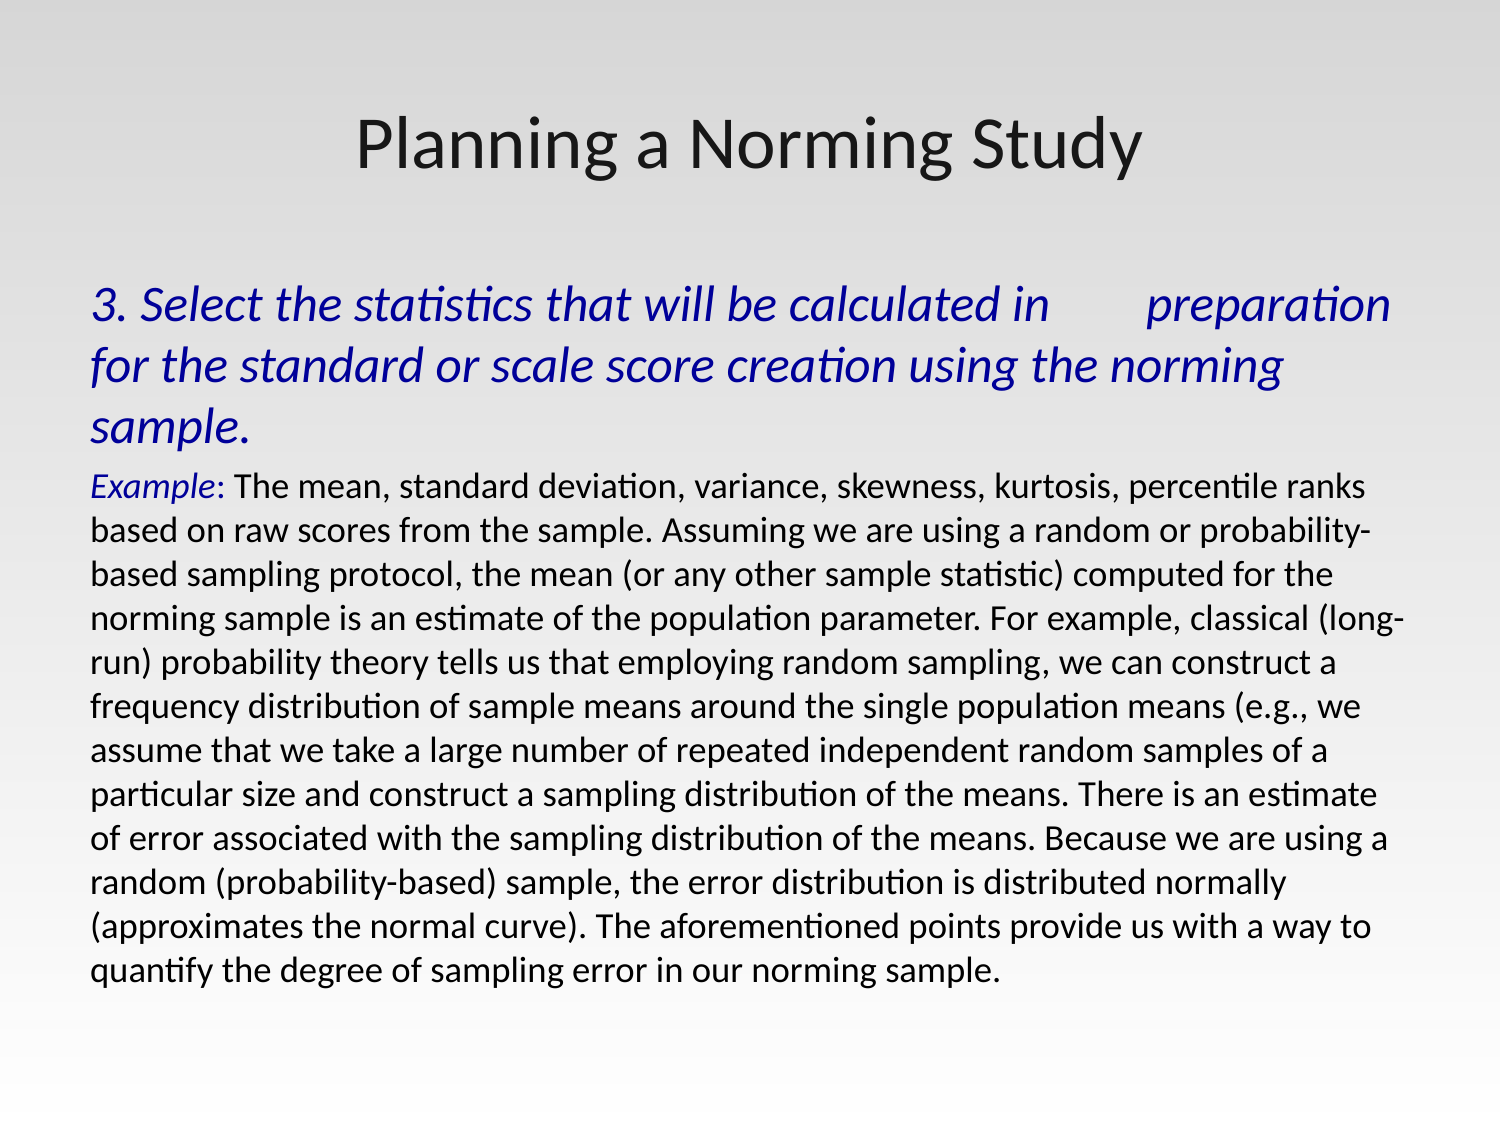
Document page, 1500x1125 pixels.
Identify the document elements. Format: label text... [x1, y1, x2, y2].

list 3. Select the statistics that will be calculated in preparation for the standard or scale score creation using the norming sample. Example: The mean, standard deviation, variance, skewness, kurtosis, percentile ranks based on raw scores from the sample. Assuming we are using a random or probability-based sampling protocol, the mean (or any other sample statistic) computed for the norming sample is an estimate of the population parameter. For example, classical (long-run) probability theory tells us that employing random sampling, we can construct a frequency distribution of sample means around the single population means (e.g., we assume that we take a large number of repeated independent random samples of a particular size and construct a sampling distribution of the means. There is an estimate of error associated with the sampling distribution of the means. Because we are using a random (probability-based) sample, the error distribution is distributed normally (approximates the normal curve). The aforementioned points provide us with a way to quantify the degree of sampling error in our norming sample. [75, 262, 1425, 1005]
title Planning a Norming Study [37, 45, 1463, 233]
